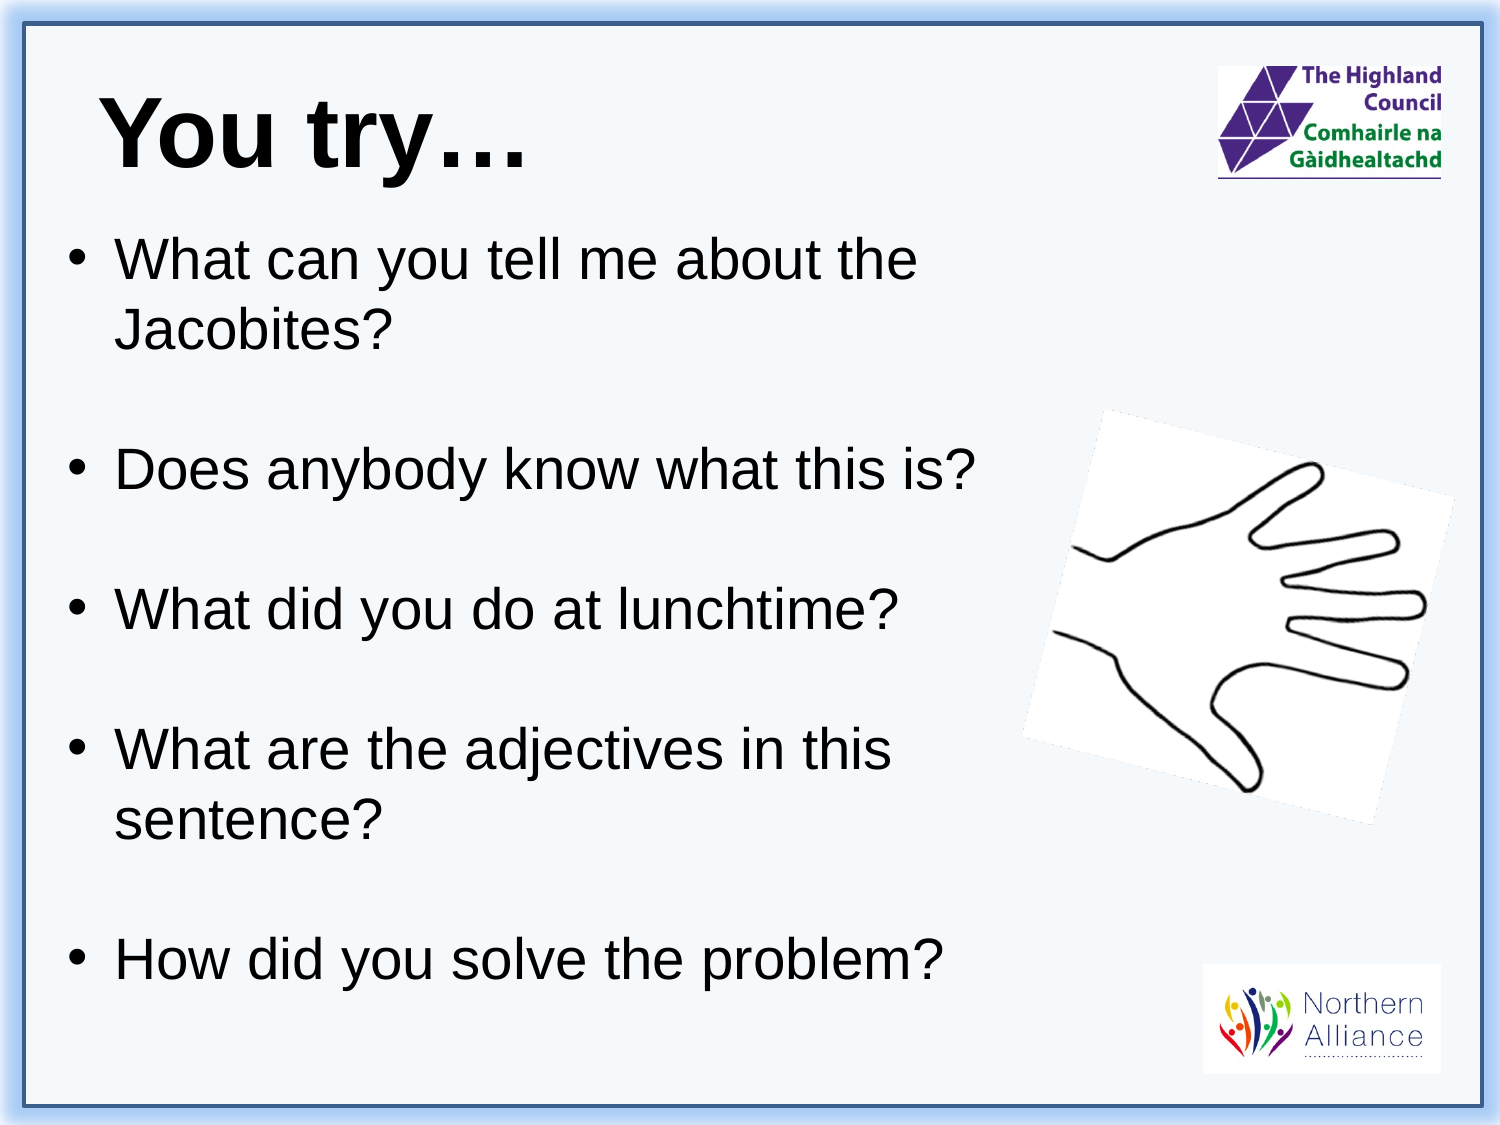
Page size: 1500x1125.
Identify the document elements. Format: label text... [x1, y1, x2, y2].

picture [1218, 66, 1441, 179]
picture [1203, 963, 1441, 1075]
text_box You try… [82, 60, 638, 195]
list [1021, 408, 1455, 825]
text_box [22, 21, 1484, 1108]
text_box What can you tell me about the Jacobites? Does anybody know what this is? What did you do at lunchtime? What are the adjectives in this sentence? How did you solve the problem? [53, 213, 1022, 1049]
